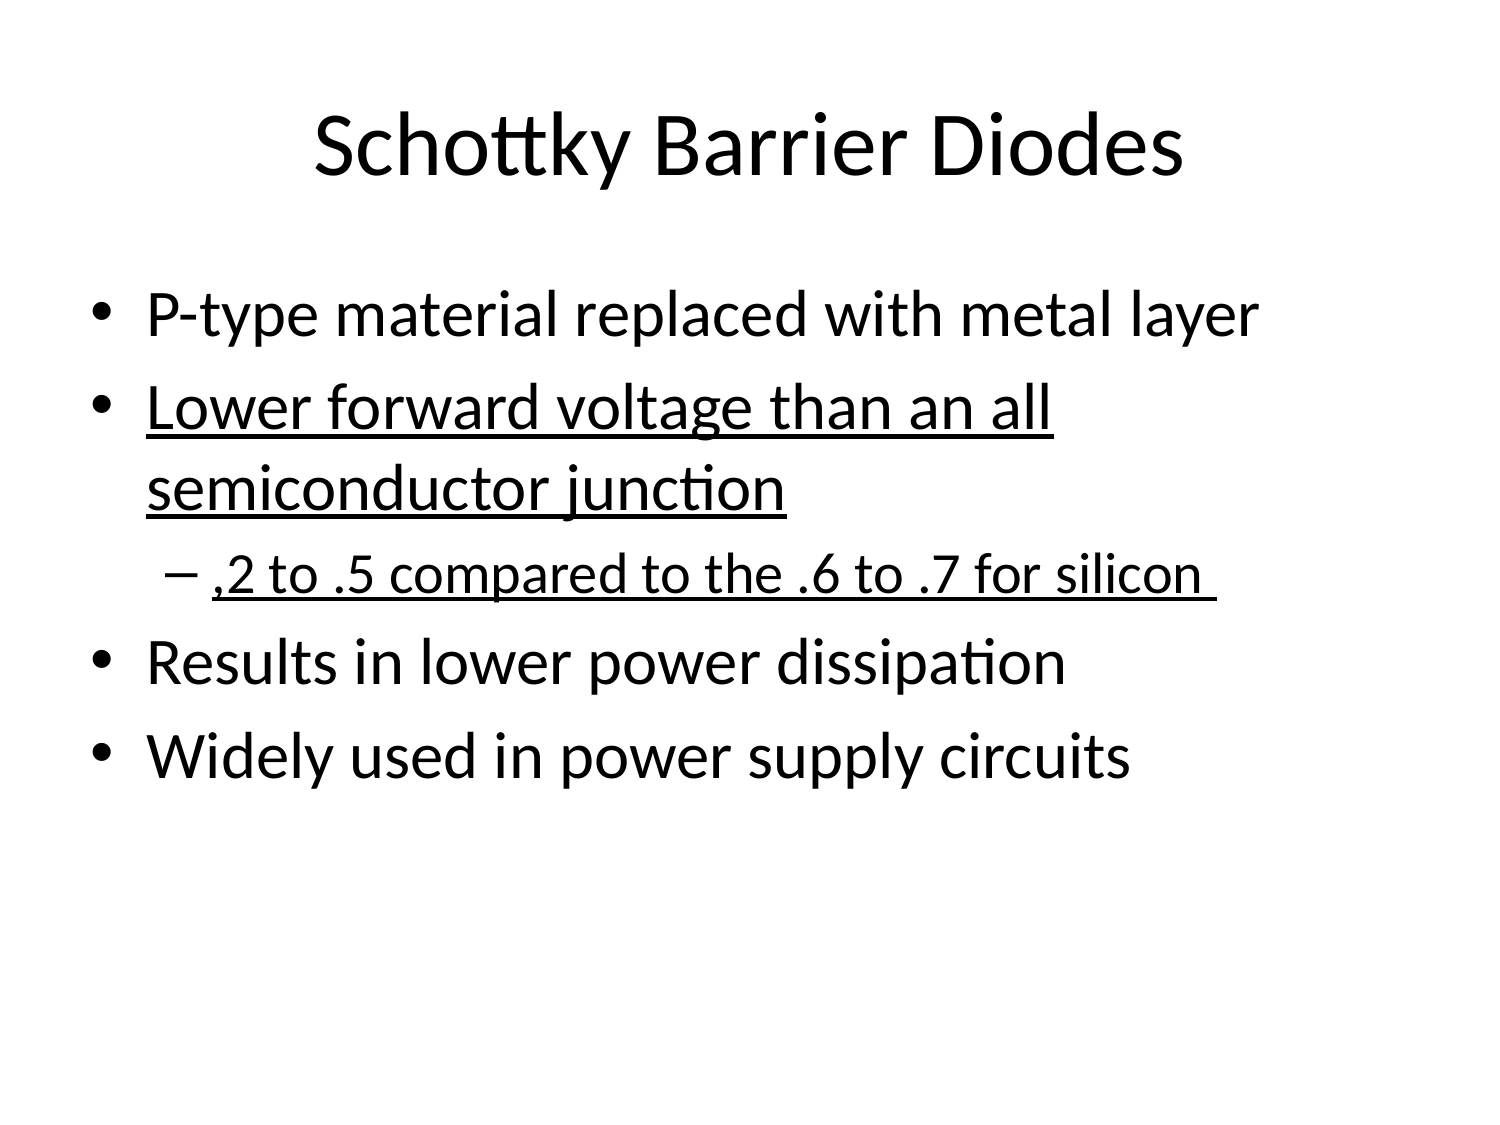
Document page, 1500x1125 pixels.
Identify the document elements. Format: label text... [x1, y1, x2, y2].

title Schottky Barrier Diodes [75, 45, 1425, 233]
list P-type material replaced with metal layer Lower forward voltage than an all semiconductor junction ,2 to .5 compared to the .6 to .7 for silicon Results in lower power dissipation Widely used in power supply circuits [75, 262, 1425, 1005]
